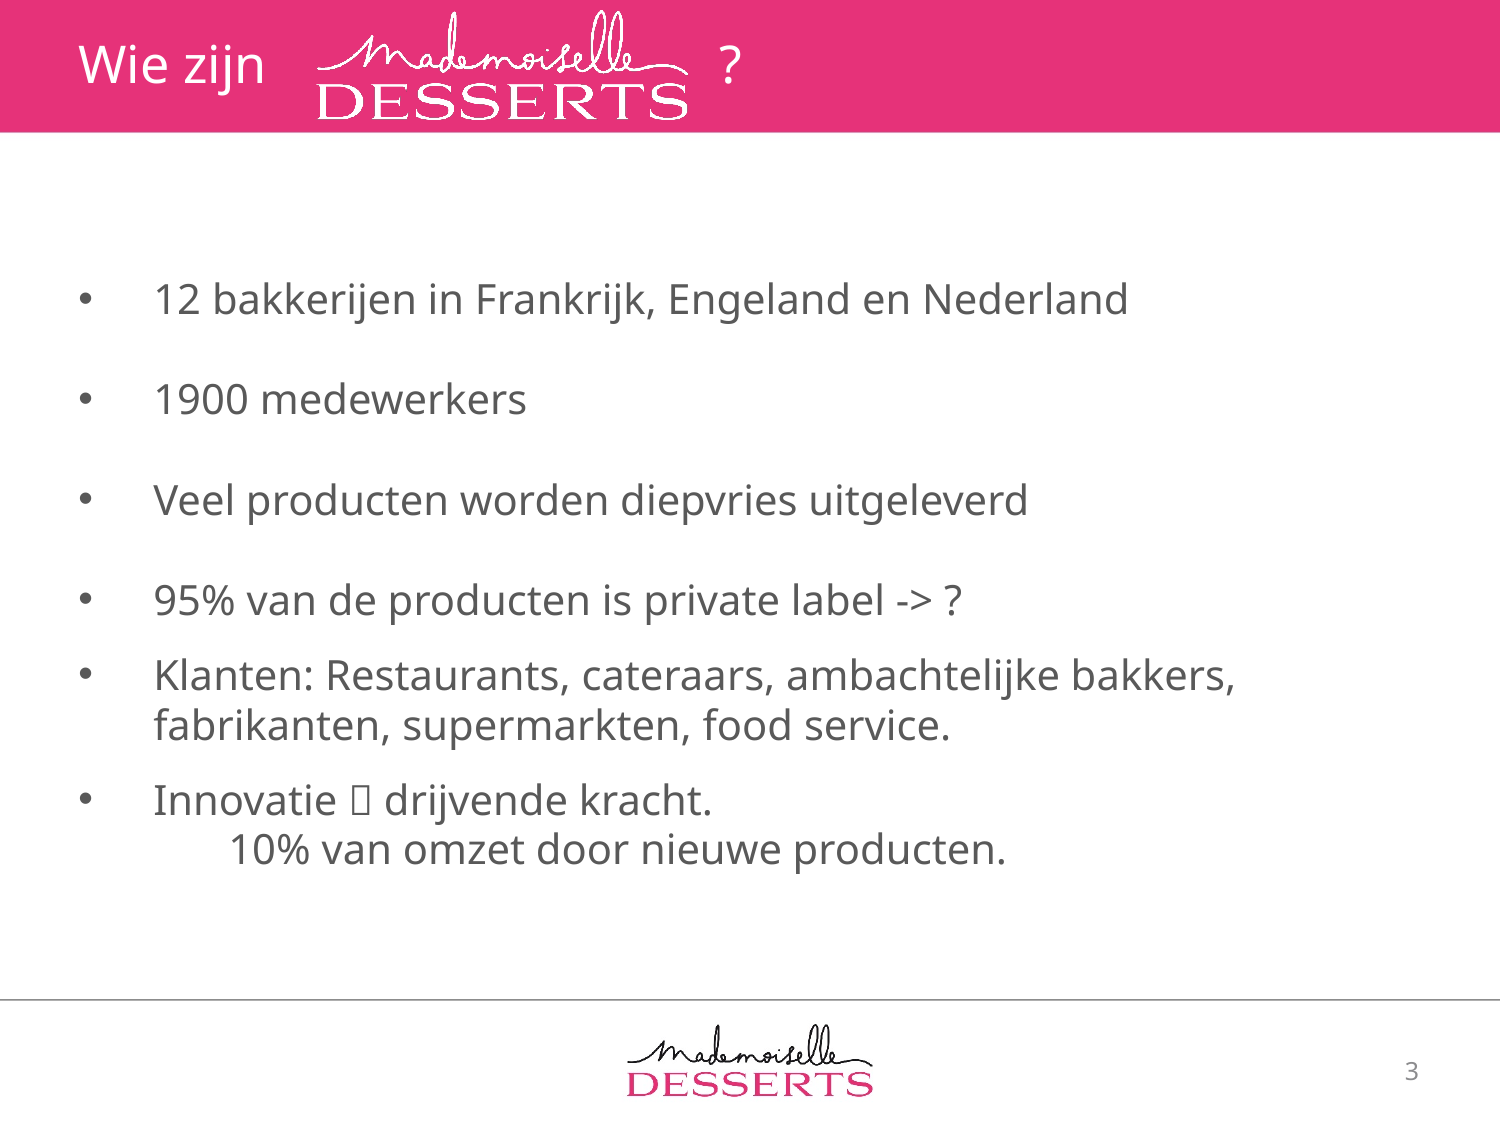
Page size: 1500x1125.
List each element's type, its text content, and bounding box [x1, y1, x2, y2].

title Wie zijn ? [63, 0, 1500, 135]
text_box 12 bakkerijen in Frankrijk, Engeland en Nederland 1900 medewerkers Veel producten worden diepvries uitgeleverd 95% van de producten is private label -> ? Klanten: Restaurants, cateraars, ambachtelijke bakkers, fabrikanten, supermarkten, food service. Innovatie  drijvende kracht. 10% van omzet door nieuwe producten. [63, 190, 1460, 881]
slide_number 3 [1322, 1042, 1435, 1103]
picture [0, 0, 1500, 1125]
picture [316, 10, 688, 120]
